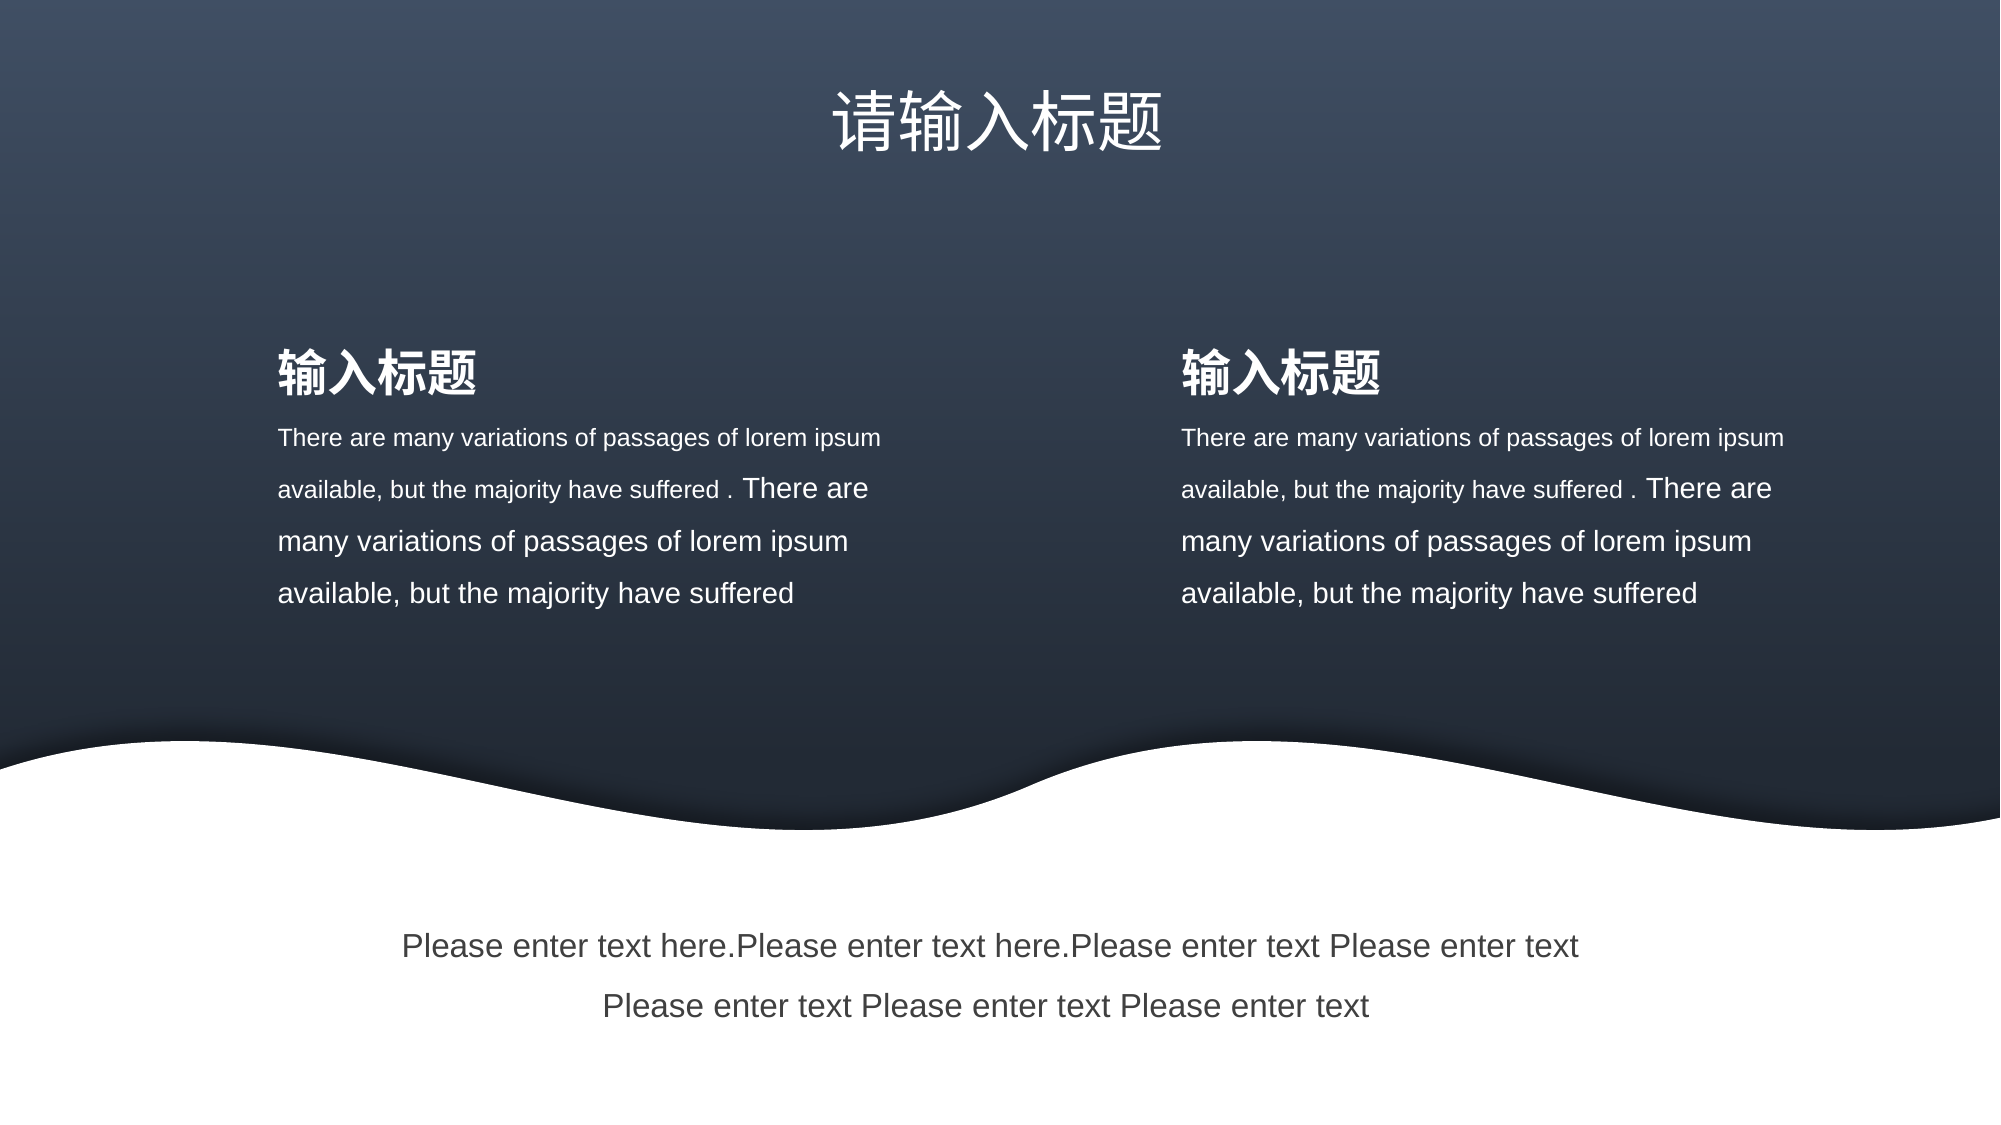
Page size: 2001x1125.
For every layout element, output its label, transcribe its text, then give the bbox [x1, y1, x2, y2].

text_box 输入标题 There are many variations of passages of lorem ipsum available, but the majority have suffered . There are many variations of passages of lorem ipsum available, but the majority have suffered [277, 311, 904, 610]
text_box Please enter text here.Please enter text here.Please enter text Please enter text Please enter text Please enter text Please enter text [370, 897, 1612, 1032]
text_box 输入标题 There are many variations of passages of lorem ipsum available, but the majority have suffered . There are many variations of passages of lorem ipsum available, but the majority have suffered [1181, 311, 1808, 610]
text_box 请输入标题 [815, 72, 1180, 167]
text_box [0, 0, 2000, 803]
text_box [0, 740, 2000, 1125]
